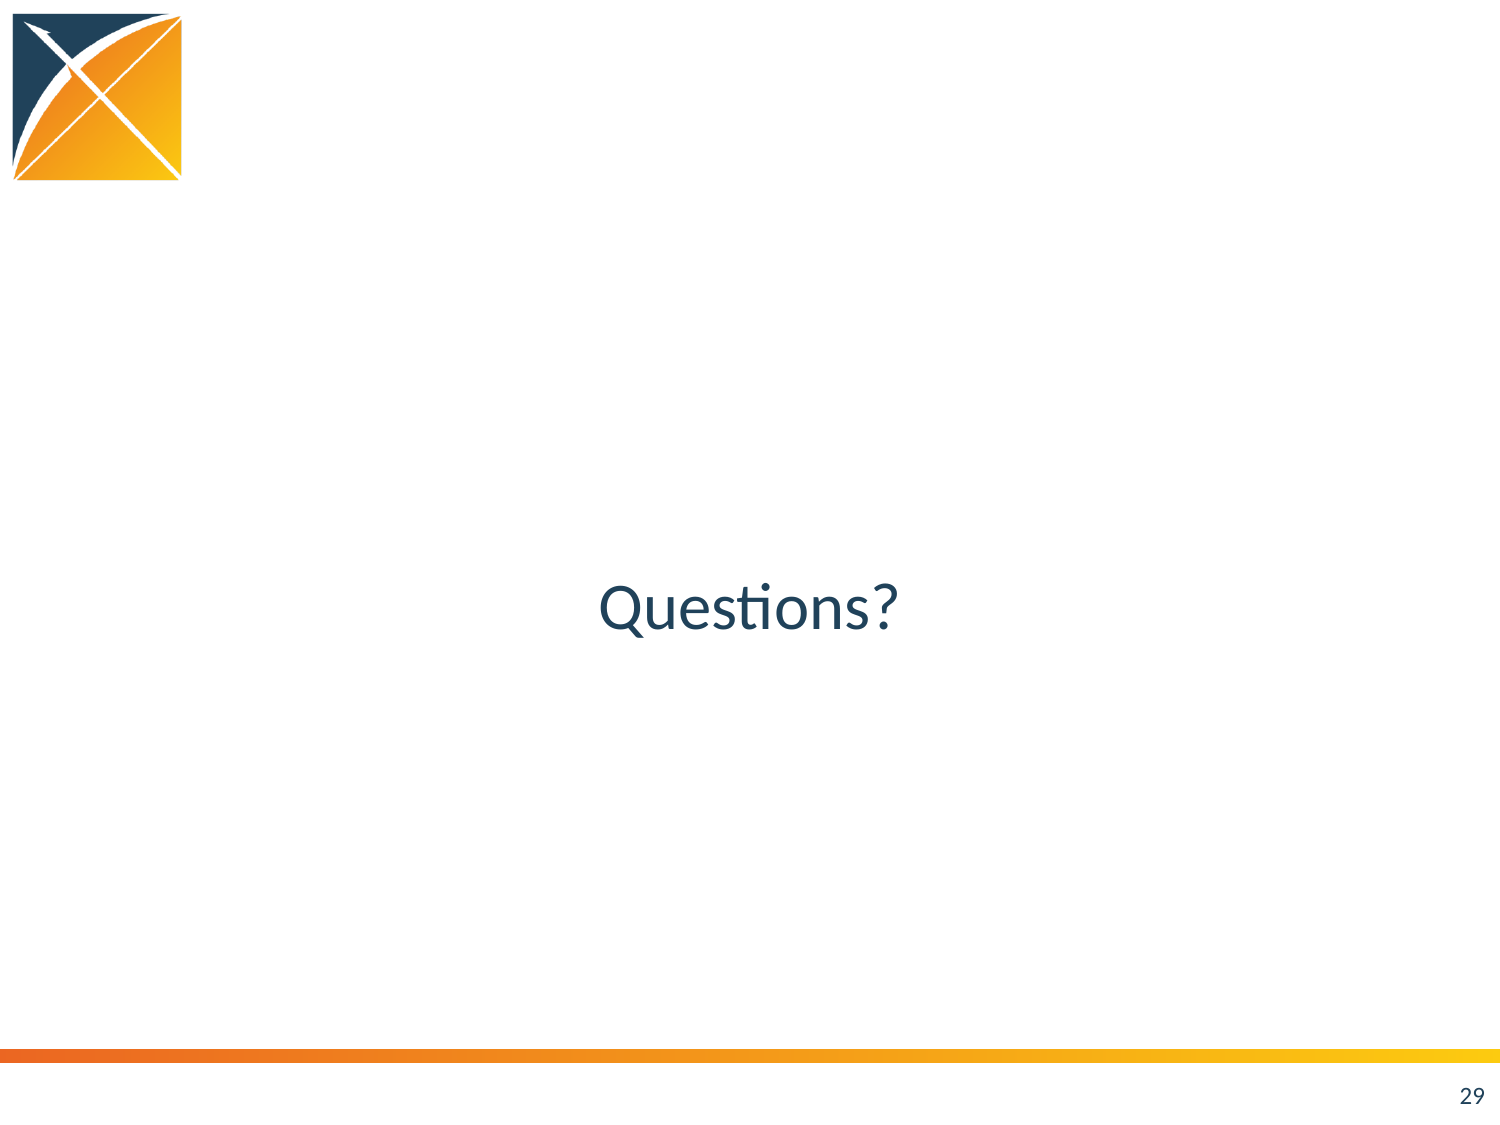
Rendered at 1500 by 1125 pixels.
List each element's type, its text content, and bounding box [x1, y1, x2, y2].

list Questions? [75, 200, 1425, 1005]
picture [0, 0, 206, 200]
slide_number 29 [1149, 1065, 1500, 1125]
